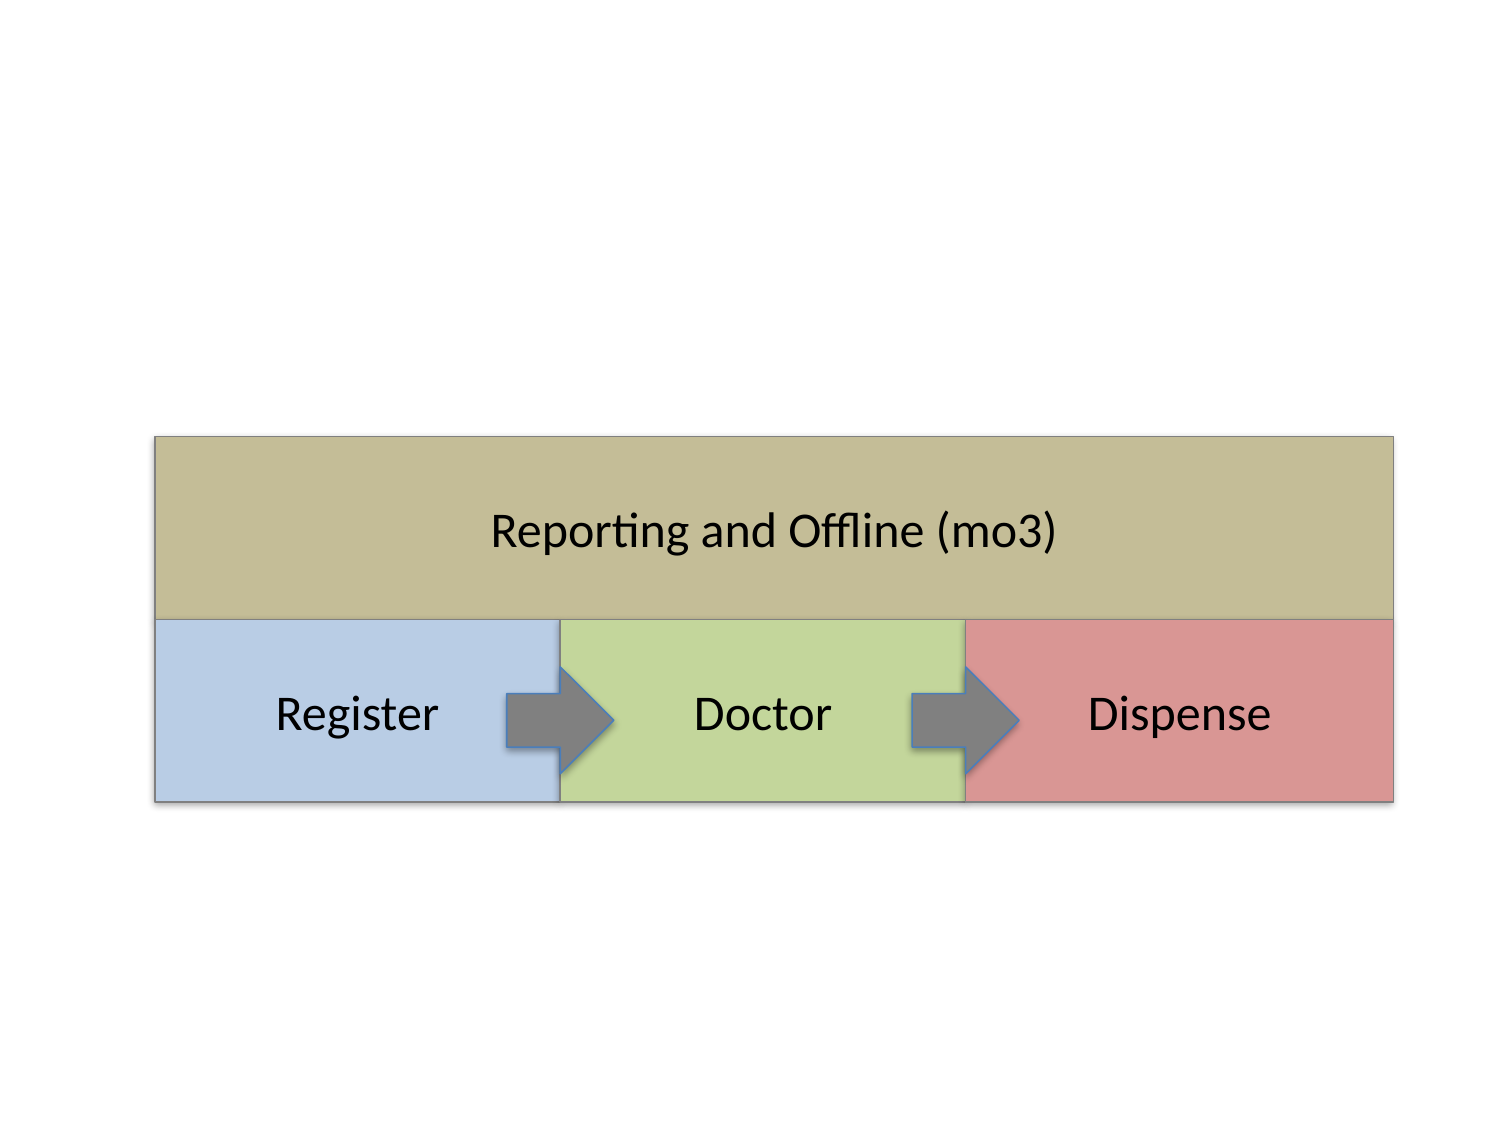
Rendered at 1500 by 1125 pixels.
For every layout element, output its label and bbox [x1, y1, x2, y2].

text_box [154, 436, 1394, 803]
